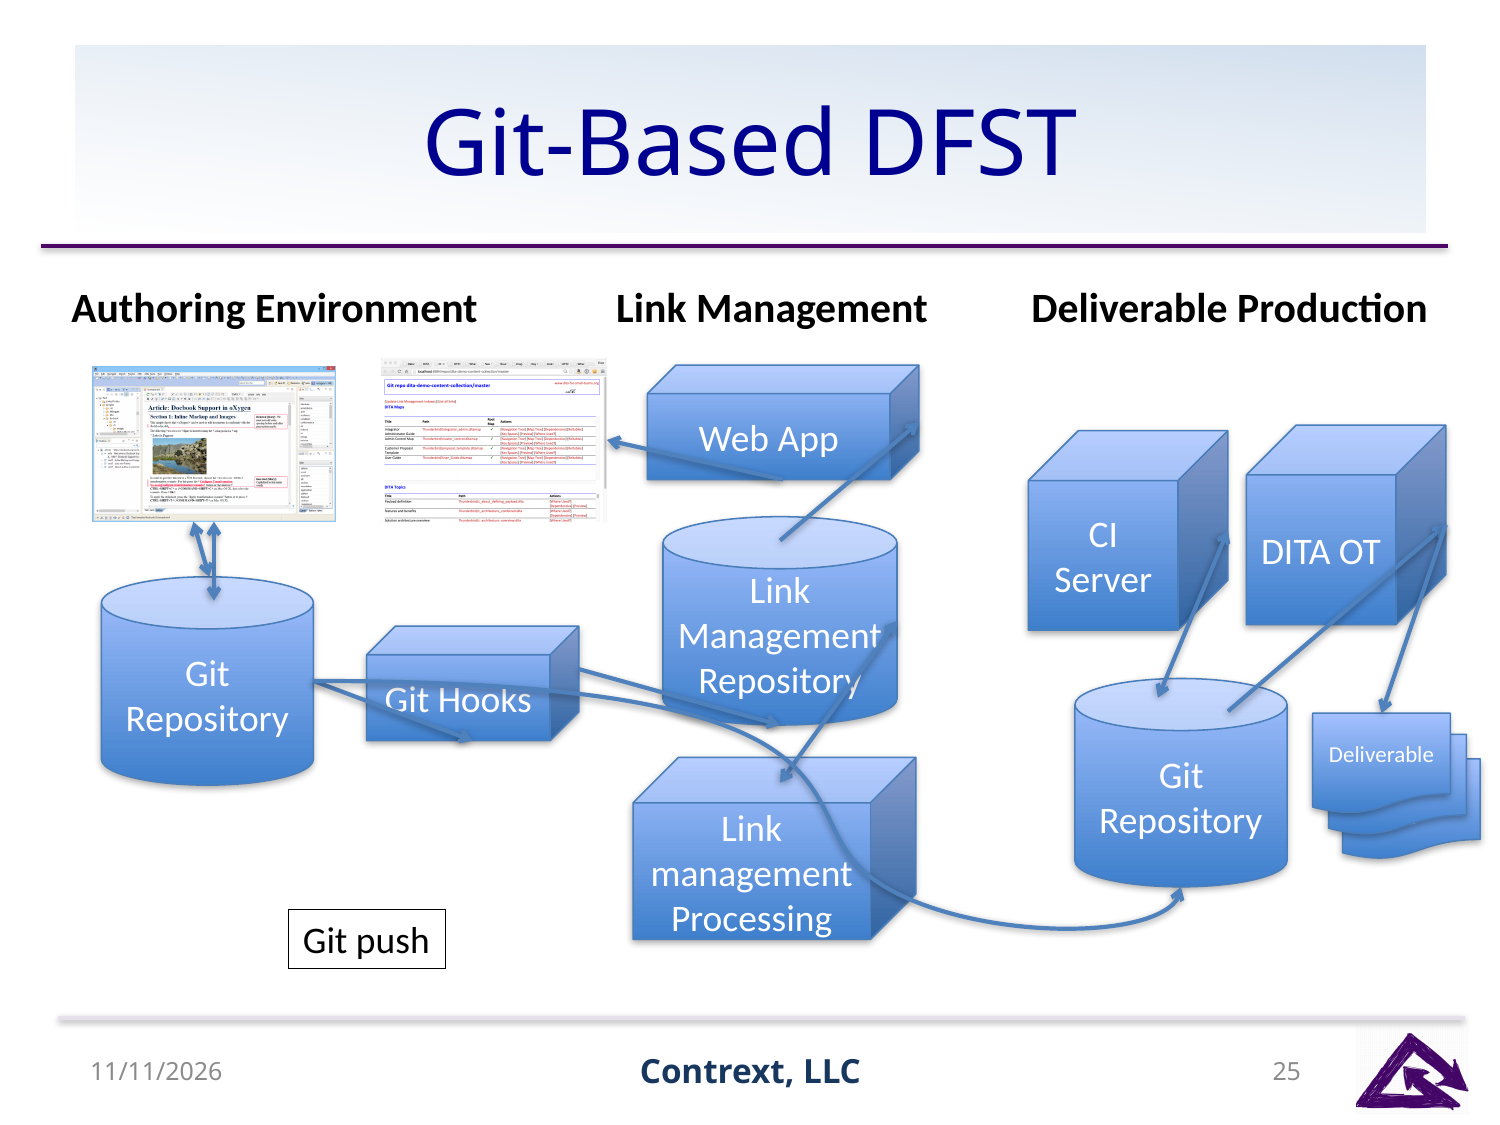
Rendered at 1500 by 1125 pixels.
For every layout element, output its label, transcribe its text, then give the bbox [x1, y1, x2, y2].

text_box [52, 273, 1481, 970]
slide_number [75, 1042, 425, 1103]
slide_number 25 [1074, 1042, 1316, 1103]
footer Contrext, LLC [471, 1042, 1030, 1103]
picture [1356, 1025, 1469, 1115]
title Git-Based DFST [75, 45, 1425, 233]
